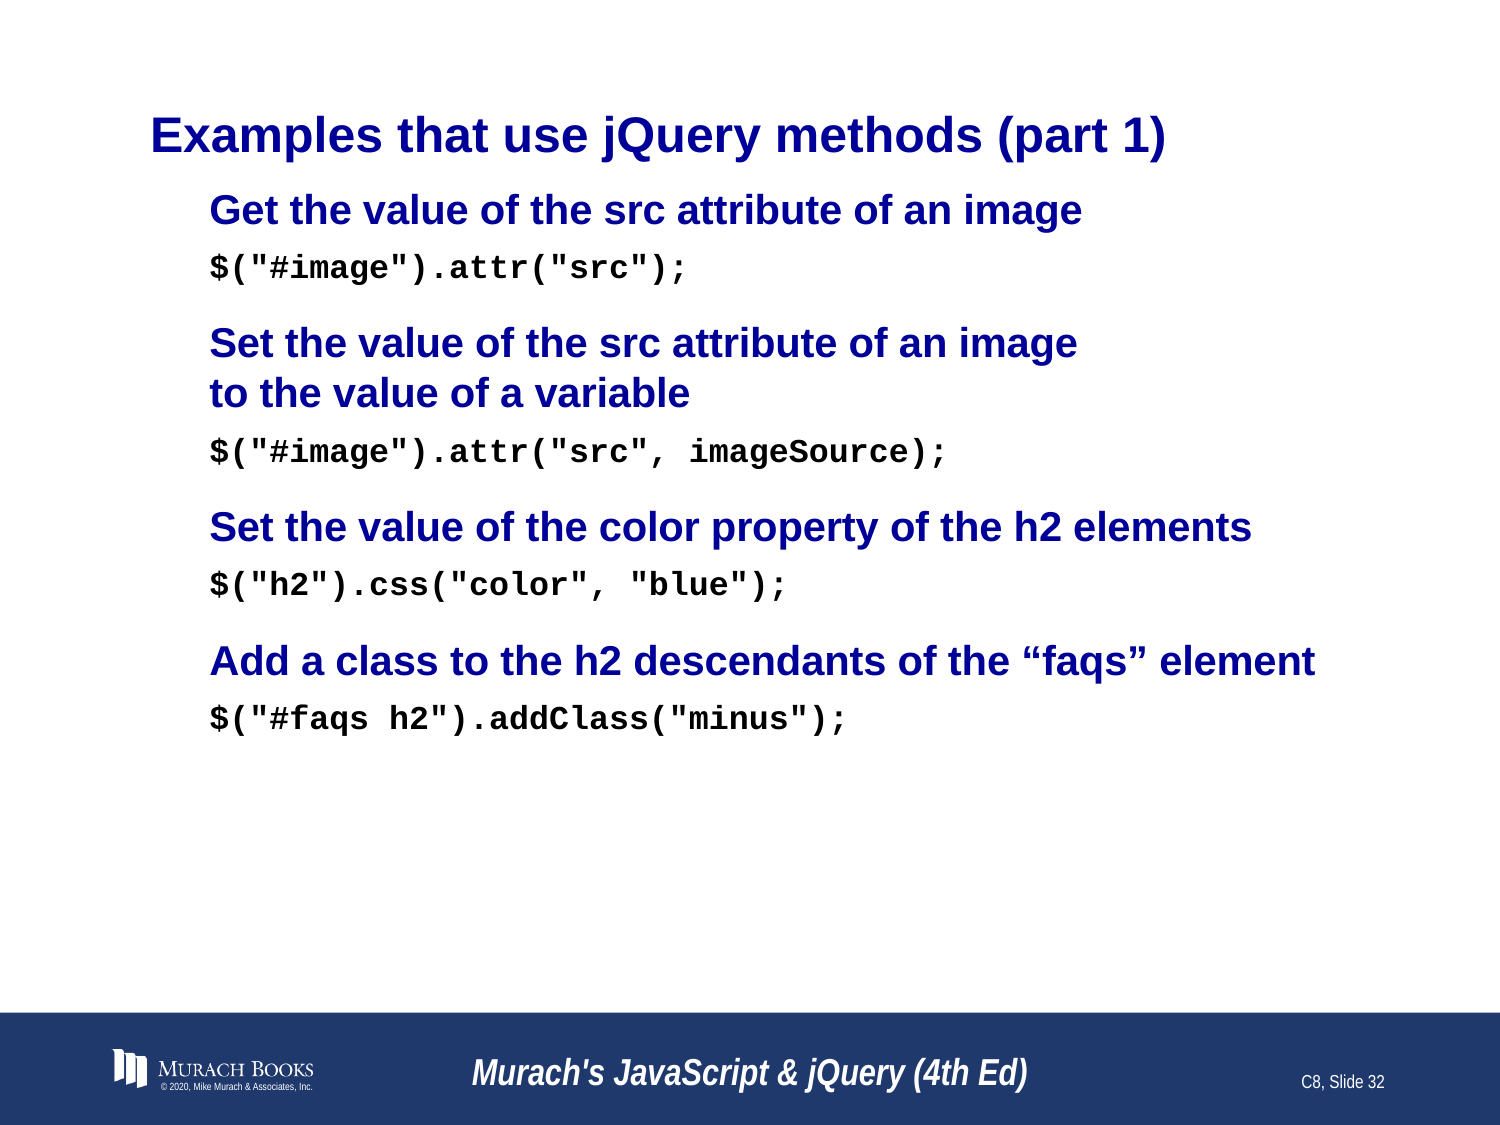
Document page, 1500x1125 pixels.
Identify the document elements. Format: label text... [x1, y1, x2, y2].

slide_number Murach's JavaScript & jQuery (4th Ed) [463, 1025, 1050, 1100]
title Examples that use jQuery methods (part 1) [150, 102, 1350, 164]
list Get the value of the src attribute of an image $("#image").attr("src"); Set the value of the src attribute of an image to the value of a variable $("#image").attr("src", imageSource); Set the value of the color property of the h2 elements $("h2").css("color", "blue"); Add a class to the h2 descendants of the “faqs” element $("#faqs h2").addClass("minus"); [137, 174, 1350, 975]
slide_number C8, Slide 32 [1087, 1025, 1400, 1100]
footer © 2020, Mike Murach & Associates, Inc. [12, 1025, 463, 1100]
